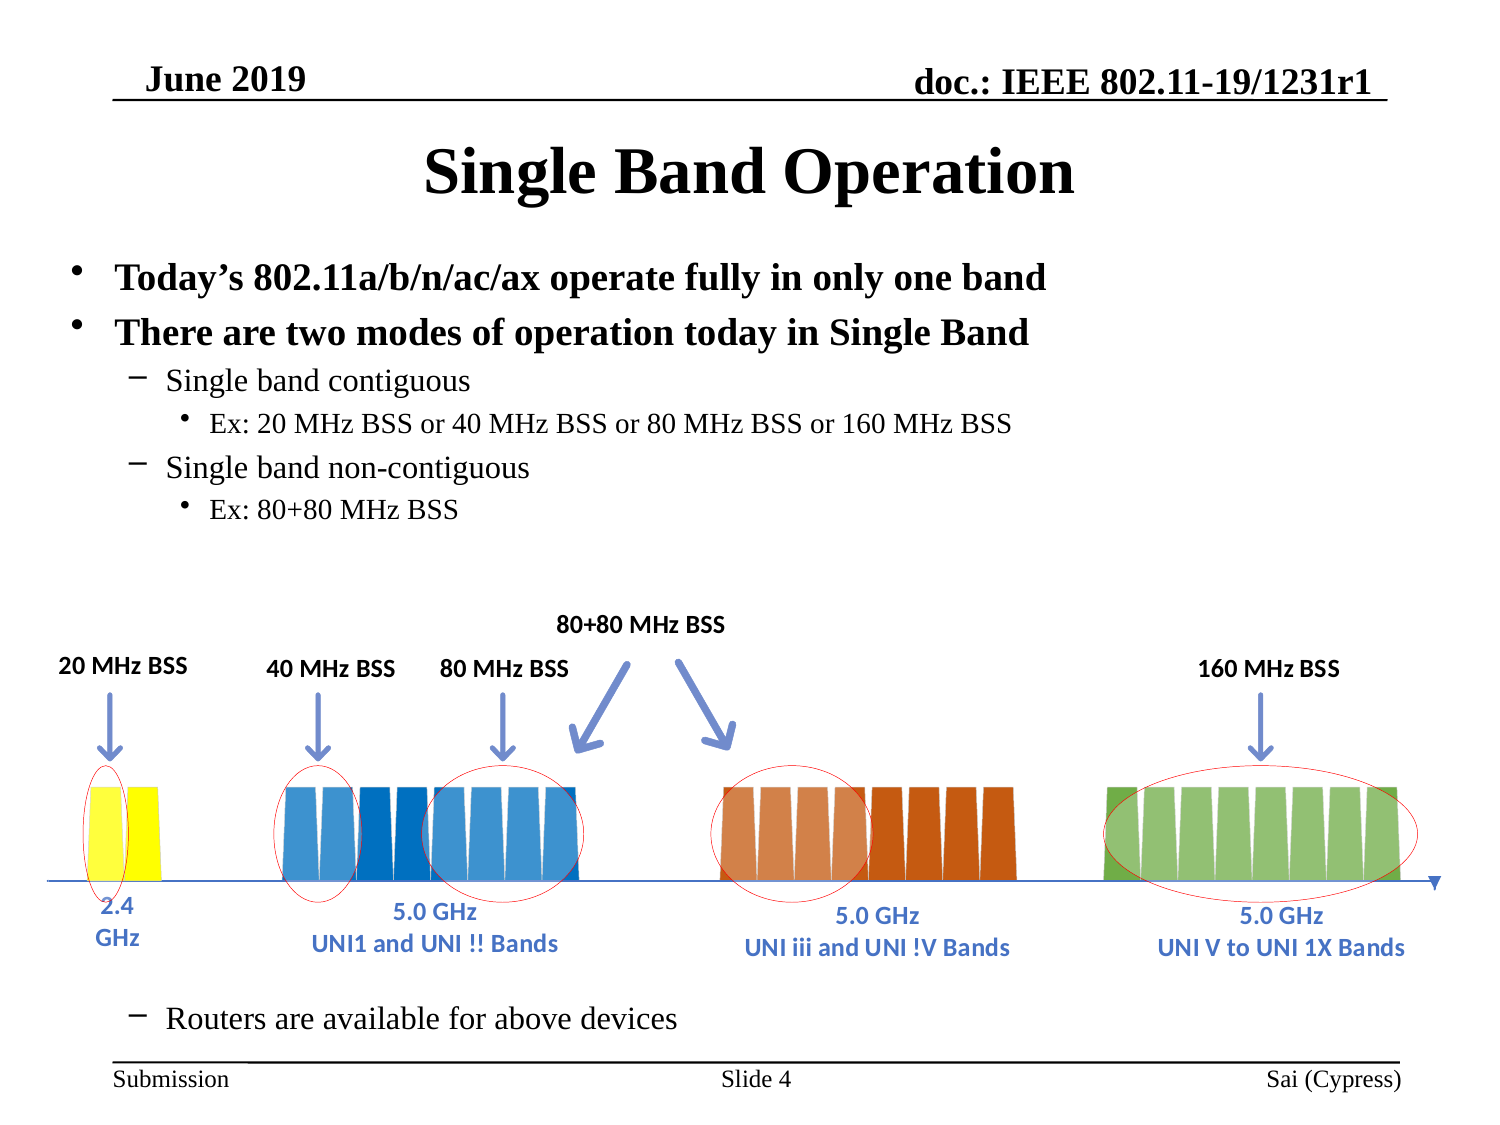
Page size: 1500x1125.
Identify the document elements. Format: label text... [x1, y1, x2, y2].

picture [42, 598, 1443, 978]
slide_number Slide 4 [712, 1061, 801, 1093]
title Single Band Operation [112, 112, 1388, 223]
list Today’s 802.11a/b/n/ac/ax operate fully in only one band There are two modes of operation today in Single Band Single band contiguous Ex: 20 MHz BSS or 40 MHz BSS or 80 MHz BSS or 160 MHz BSS Single band non-contiguous Ex: 80+80 MHz BSS Routers are available for above devices [55, 243, 1458, 1053]
footer Sai (Cypress) [949, 1061, 1402, 1124]
